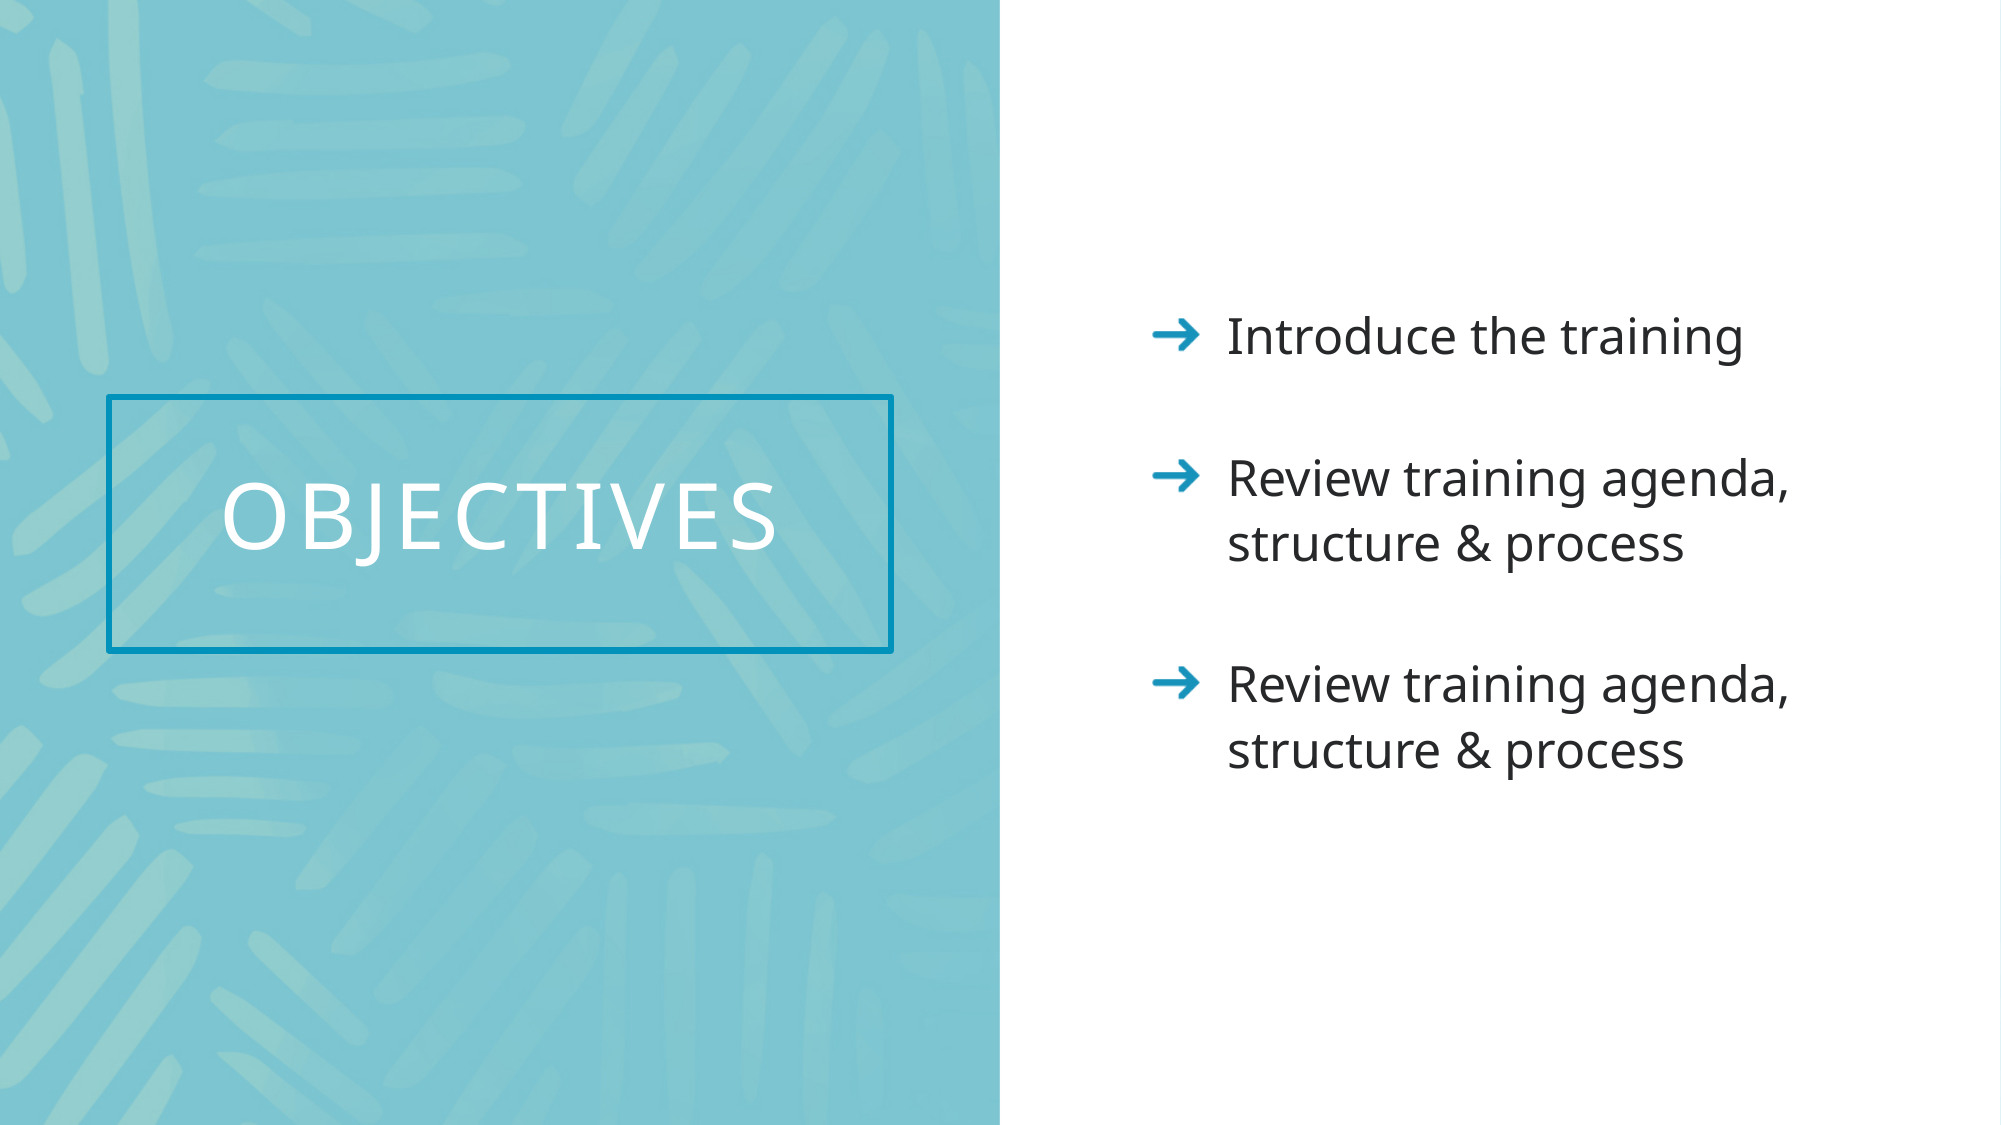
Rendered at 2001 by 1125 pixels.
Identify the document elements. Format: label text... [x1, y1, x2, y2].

title OBJECTIVES [108, 396, 892, 651]
list Introduce the training Review training agenda, structure & process Review training agenda, structure & process [1144, 206, 1880, 1036]
picture [0, 0, 2001, 1125]
